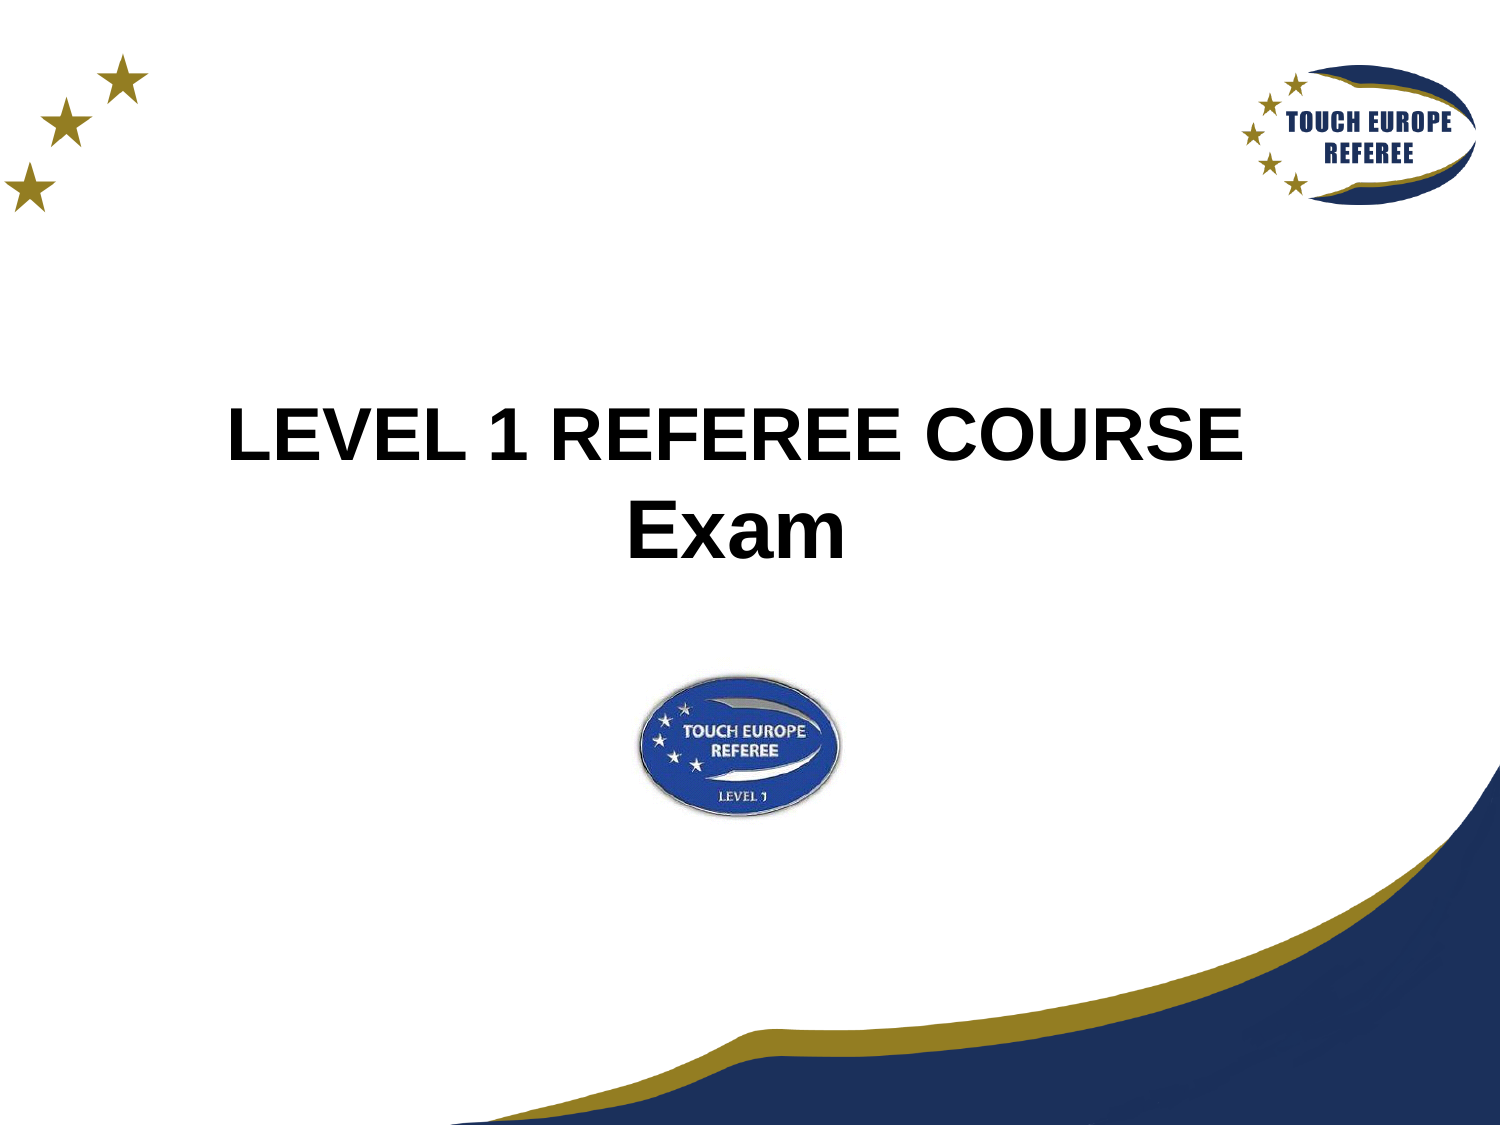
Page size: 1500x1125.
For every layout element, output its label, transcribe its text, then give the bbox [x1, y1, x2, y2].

title LEVEL 1 REFEREE COURSE Exam [151, 377, 1322, 495]
picture [450, 656, 1500, 1125]
picture [1241, 65, 1476, 205]
picture [0, 53, 151, 216]
